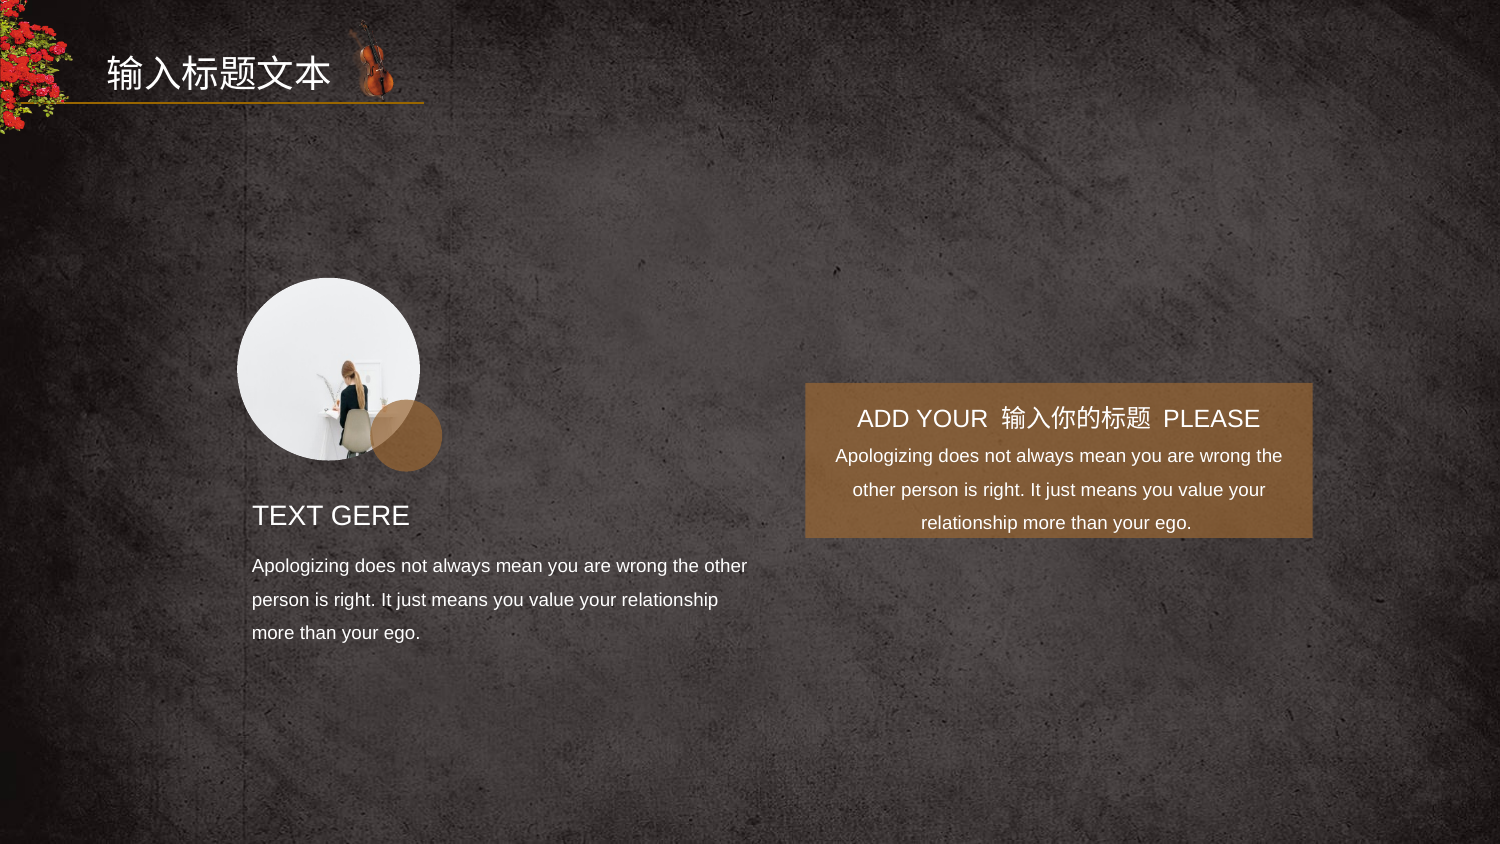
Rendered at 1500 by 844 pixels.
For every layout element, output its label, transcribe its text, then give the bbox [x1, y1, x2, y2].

text_box ADD YOUR 输入你的标题 PLEASE Apologizing does not always mean you are wrong the other person is right. It just means you value your relationship more than your ego. [803, 381, 1315, 540]
text_box 输入标题文本 [92, 42, 324, 102]
text_box Apologizing does not always mean you are wrong the other person is right. It just means you value your relationship more than your ego. [237, 535, 769, 652]
text_box TEXT GERE [237, 489, 515, 535]
text_box [368, 397, 445, 474]
text_box [235, 275, 422, 463]
picture [0, 0, 1500, 844]
